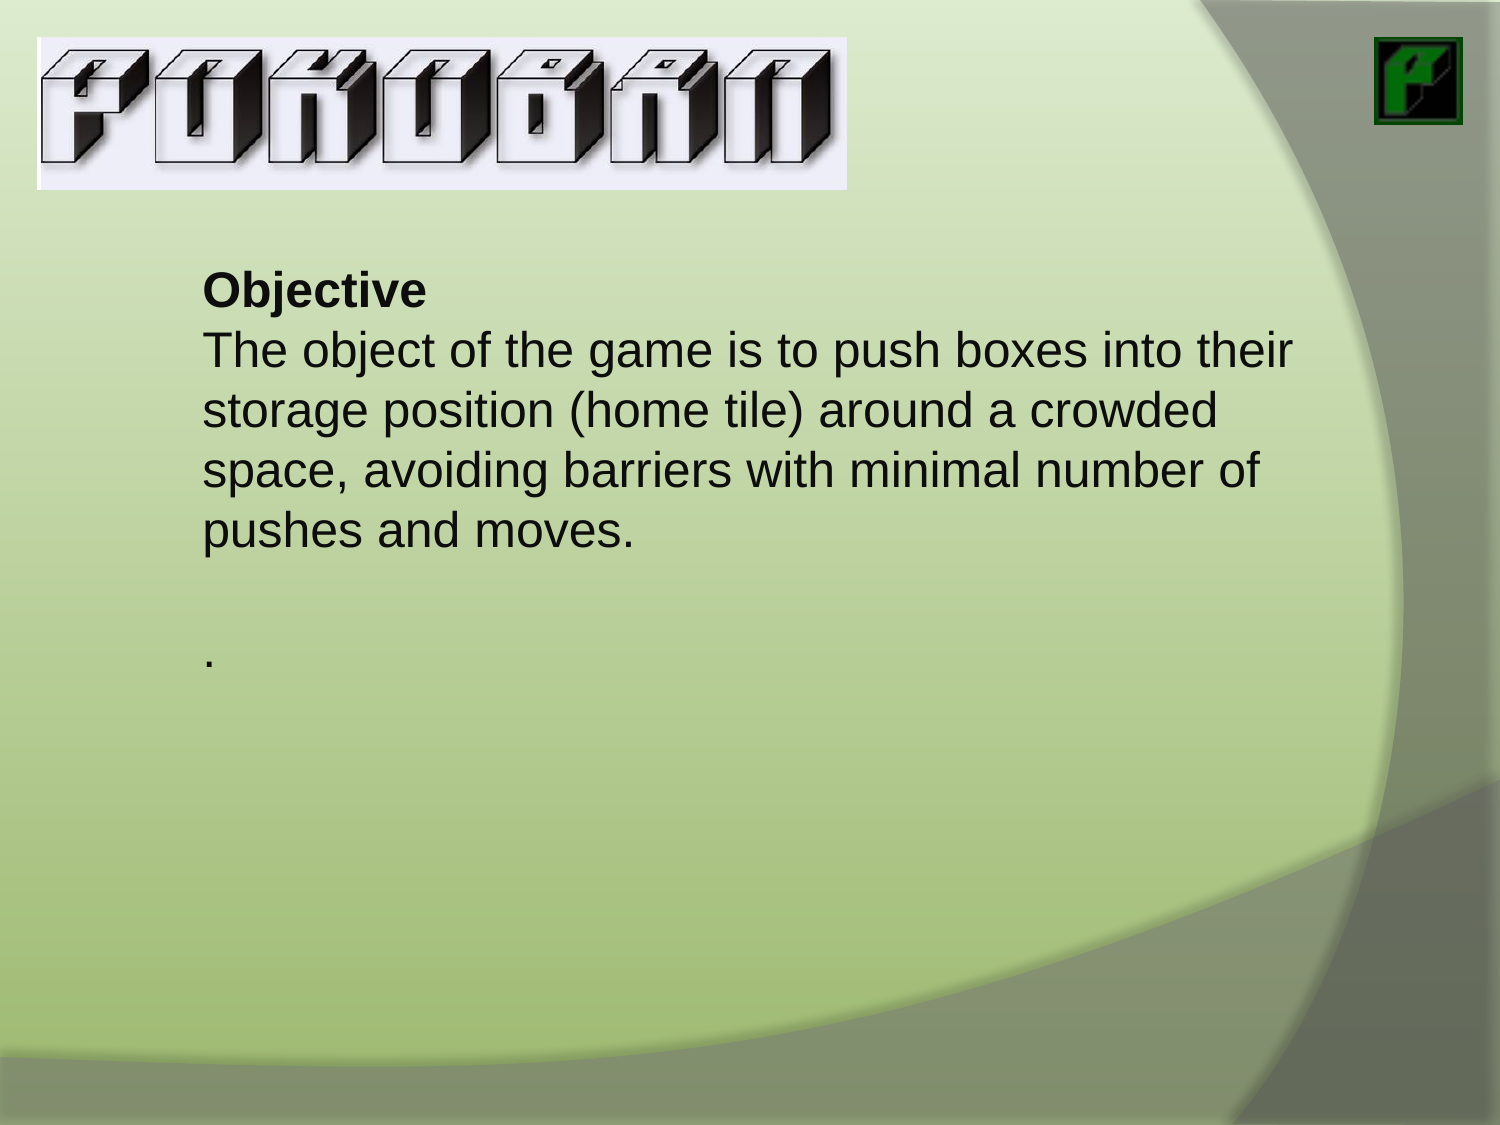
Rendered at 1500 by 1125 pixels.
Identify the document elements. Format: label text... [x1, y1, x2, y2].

picture [1374, 37, 1463, 126]
picture [37, 37, 848, 191]
text_box Objective The object of the game is to push boxes into their storage position (home tile) around a crowded space, avoiding barriers with minimal number of pushes and moves. . [187, 249, 1363, 685]
